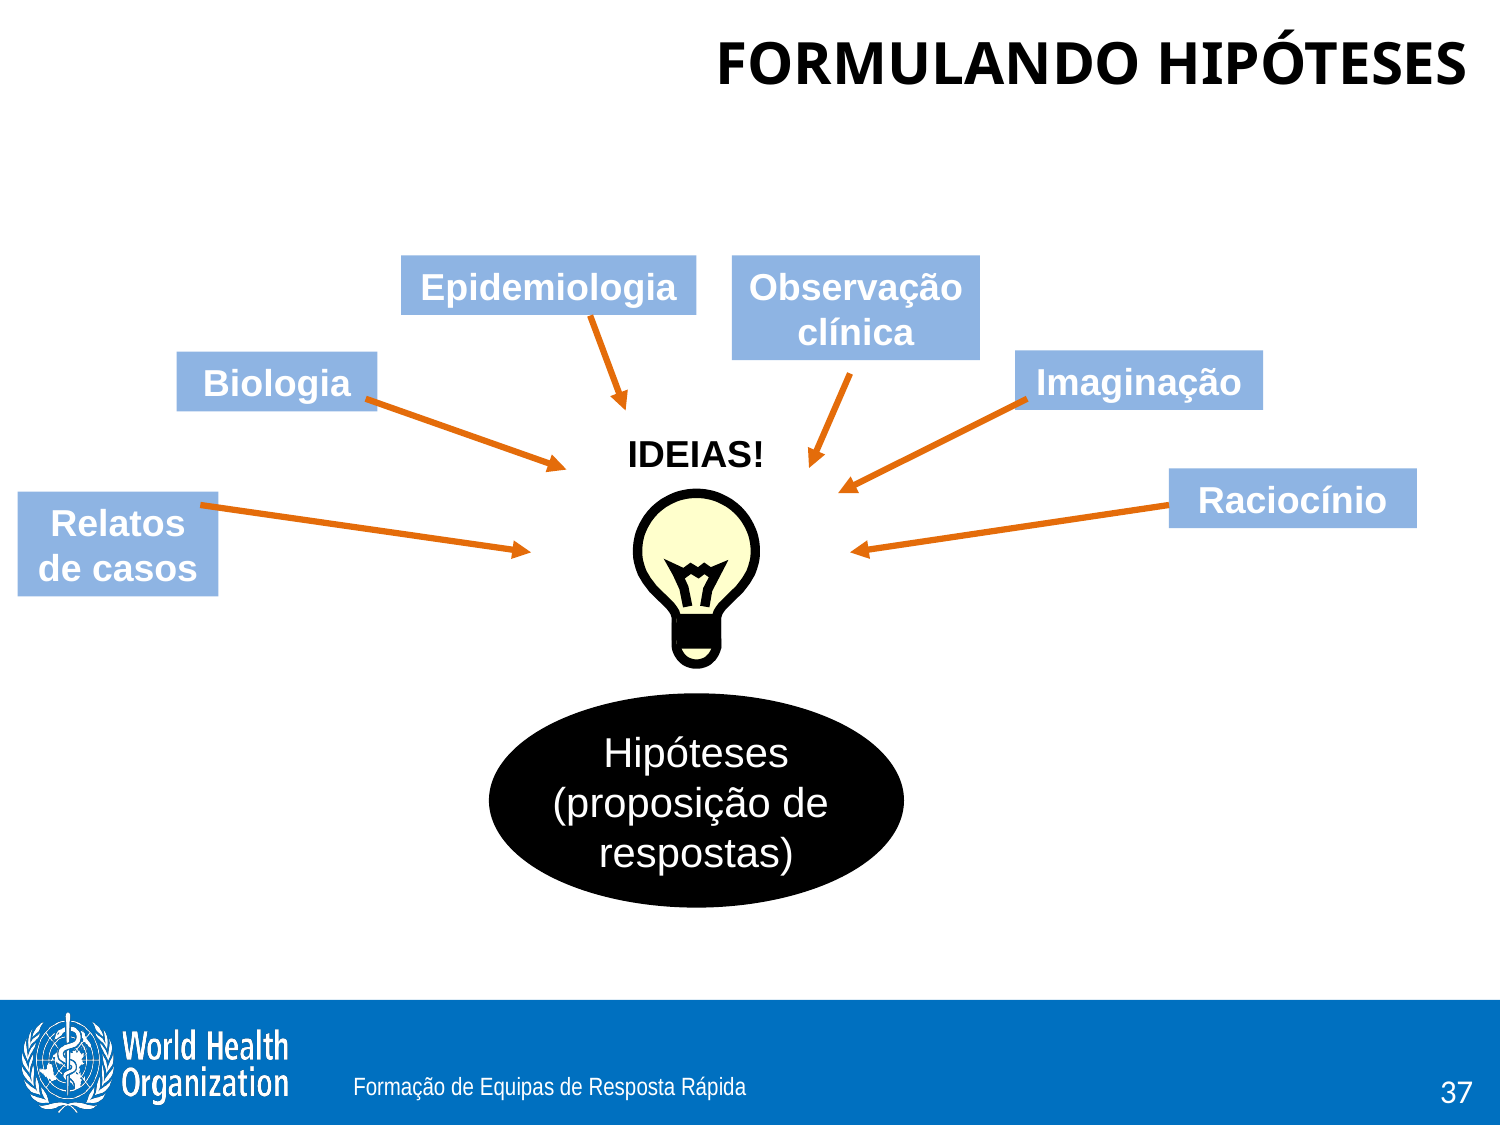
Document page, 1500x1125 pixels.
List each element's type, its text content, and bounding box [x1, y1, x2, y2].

text_box IDEIAS! [572, 422, 821, 483]
text_box Hipóteses (proposição de respostas) [489, 694, 904, 907]
text_box Imaginação [1015, 350, 1264, 410]
text_box [609, 369, 628, 411]
text_box Raciocínio [1168, 468, 1417, 529]
text_box [838, 398, 1028, 494]
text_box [400, 255, 981, 361]
text_box [850, 504, 1170, 557]
text_box FORMULANDO HIPÓTESES [242, 19, 1483, 104]
text_box [365, 398, 567, 472]
text_box [637, 493, 756, 665]
picture [21, 1012, 288, 1113]
text_box [200, 504, 532, 557]
text_box Relatos de casos [17, 491, 219, 597]
text_box [808, 373, 851, 468]
text_box Biologia [176, 351, 378, 412]
